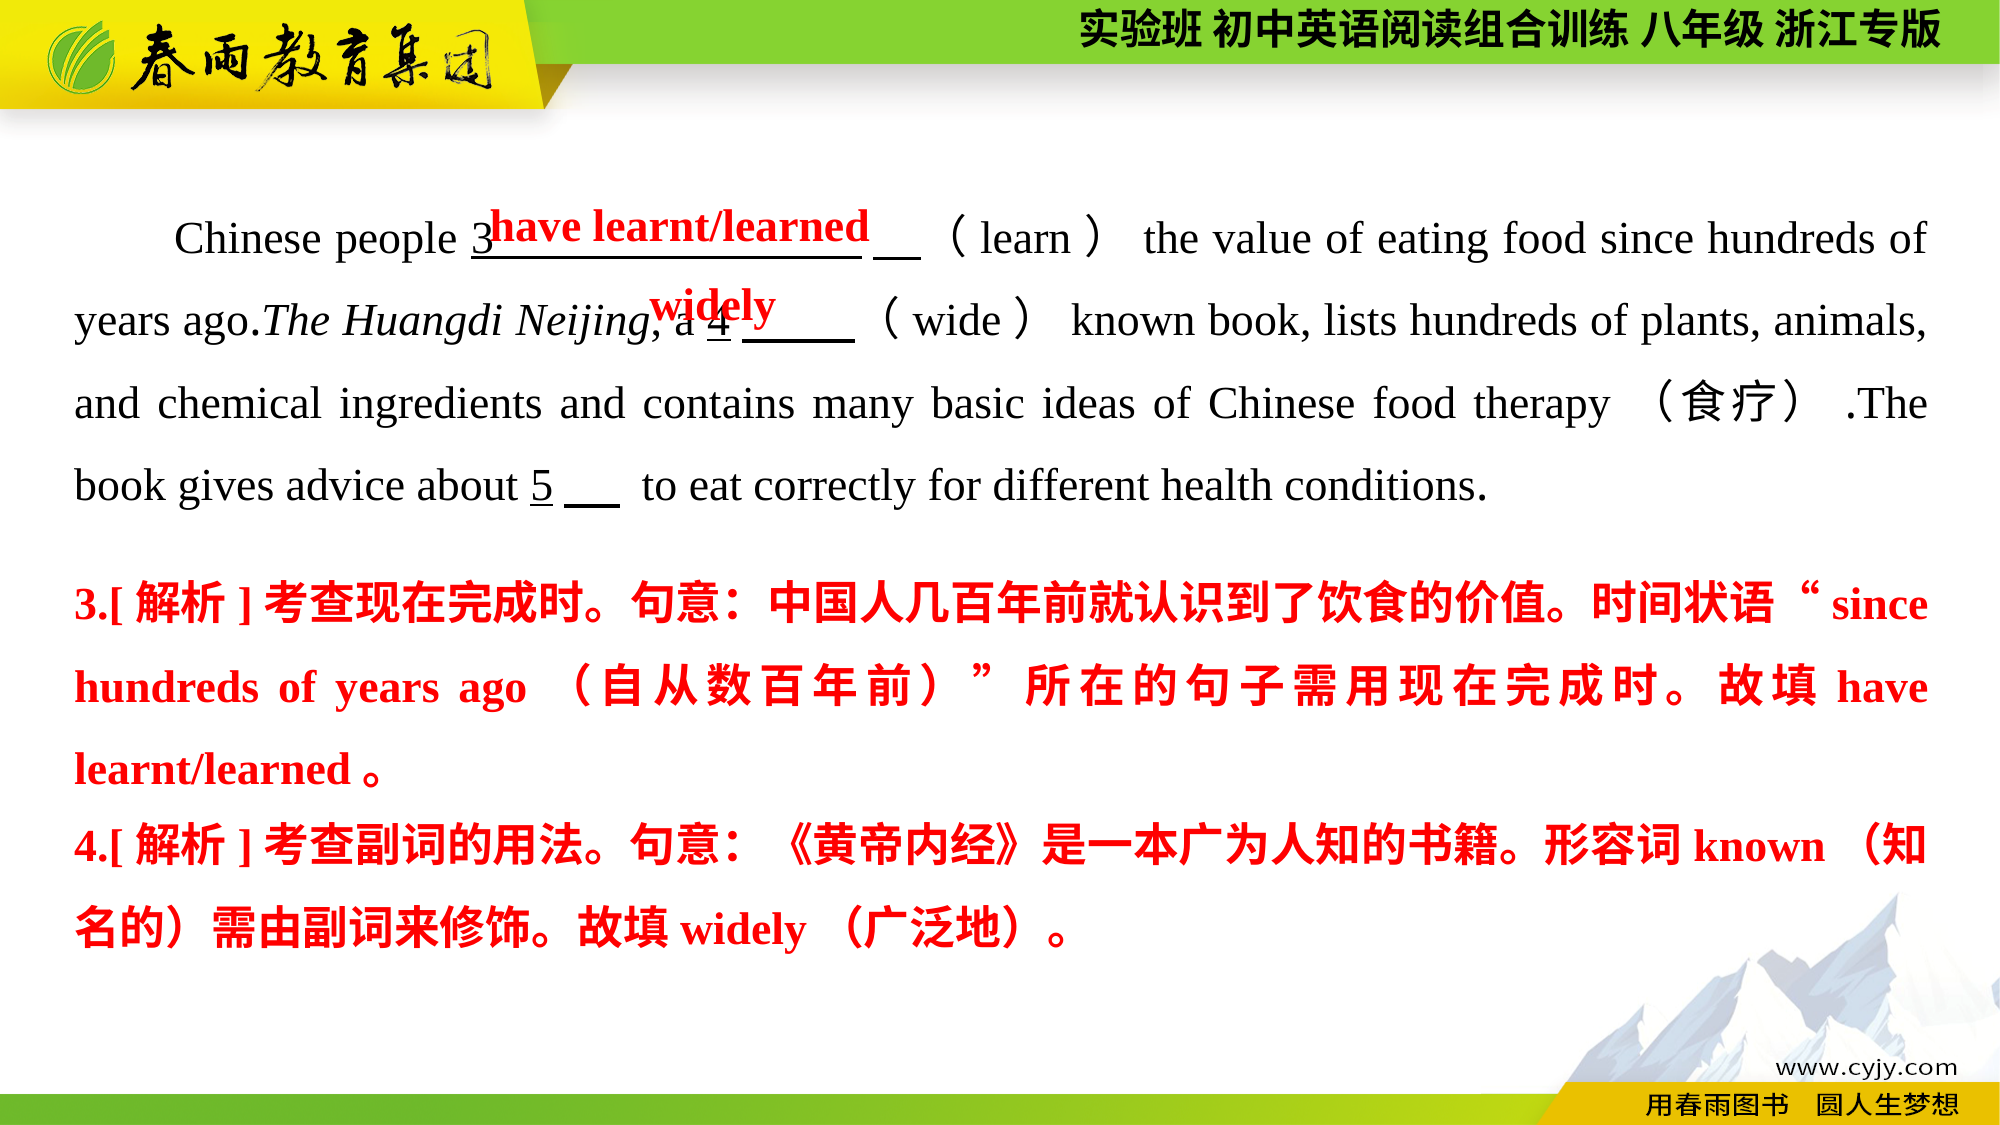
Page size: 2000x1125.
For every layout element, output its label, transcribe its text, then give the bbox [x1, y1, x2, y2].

text_box 4.[解析]考查副词的用法。句意：《黄帝内经》是一本广为人知的书籍。形容词known（知名的）需由副词来修饰。故填widely（广泛地）。 [59, 781, 1944, 961]
text_box have learnt/learned [474, 188, 886, 259]
list Chinese people 3 （learn）the value of eating food since hundreds of years ago.The Huangdi Neijing, a 4 （wide）known book, lists hundreds of plants, animals, and chemical ingredients and contains many basic ideas of Chinese food therapy（食疗）.The book gives advice about 5 to eat correctly for different health conditions. [59, 172, 1944, 511]
picture [0, 0, 2000, 1125]
text_box widely [634, 267, 792, 337]
text_box 3.[解析]考查现在完成时。句意：中国人几百年前就认识到了饮食的价值。时间状语“since hundreds of years ago（自从数百年前）”所在的句子需用现在完成时。故填have learnt/learned。 [59, 538, 1944, 781]
